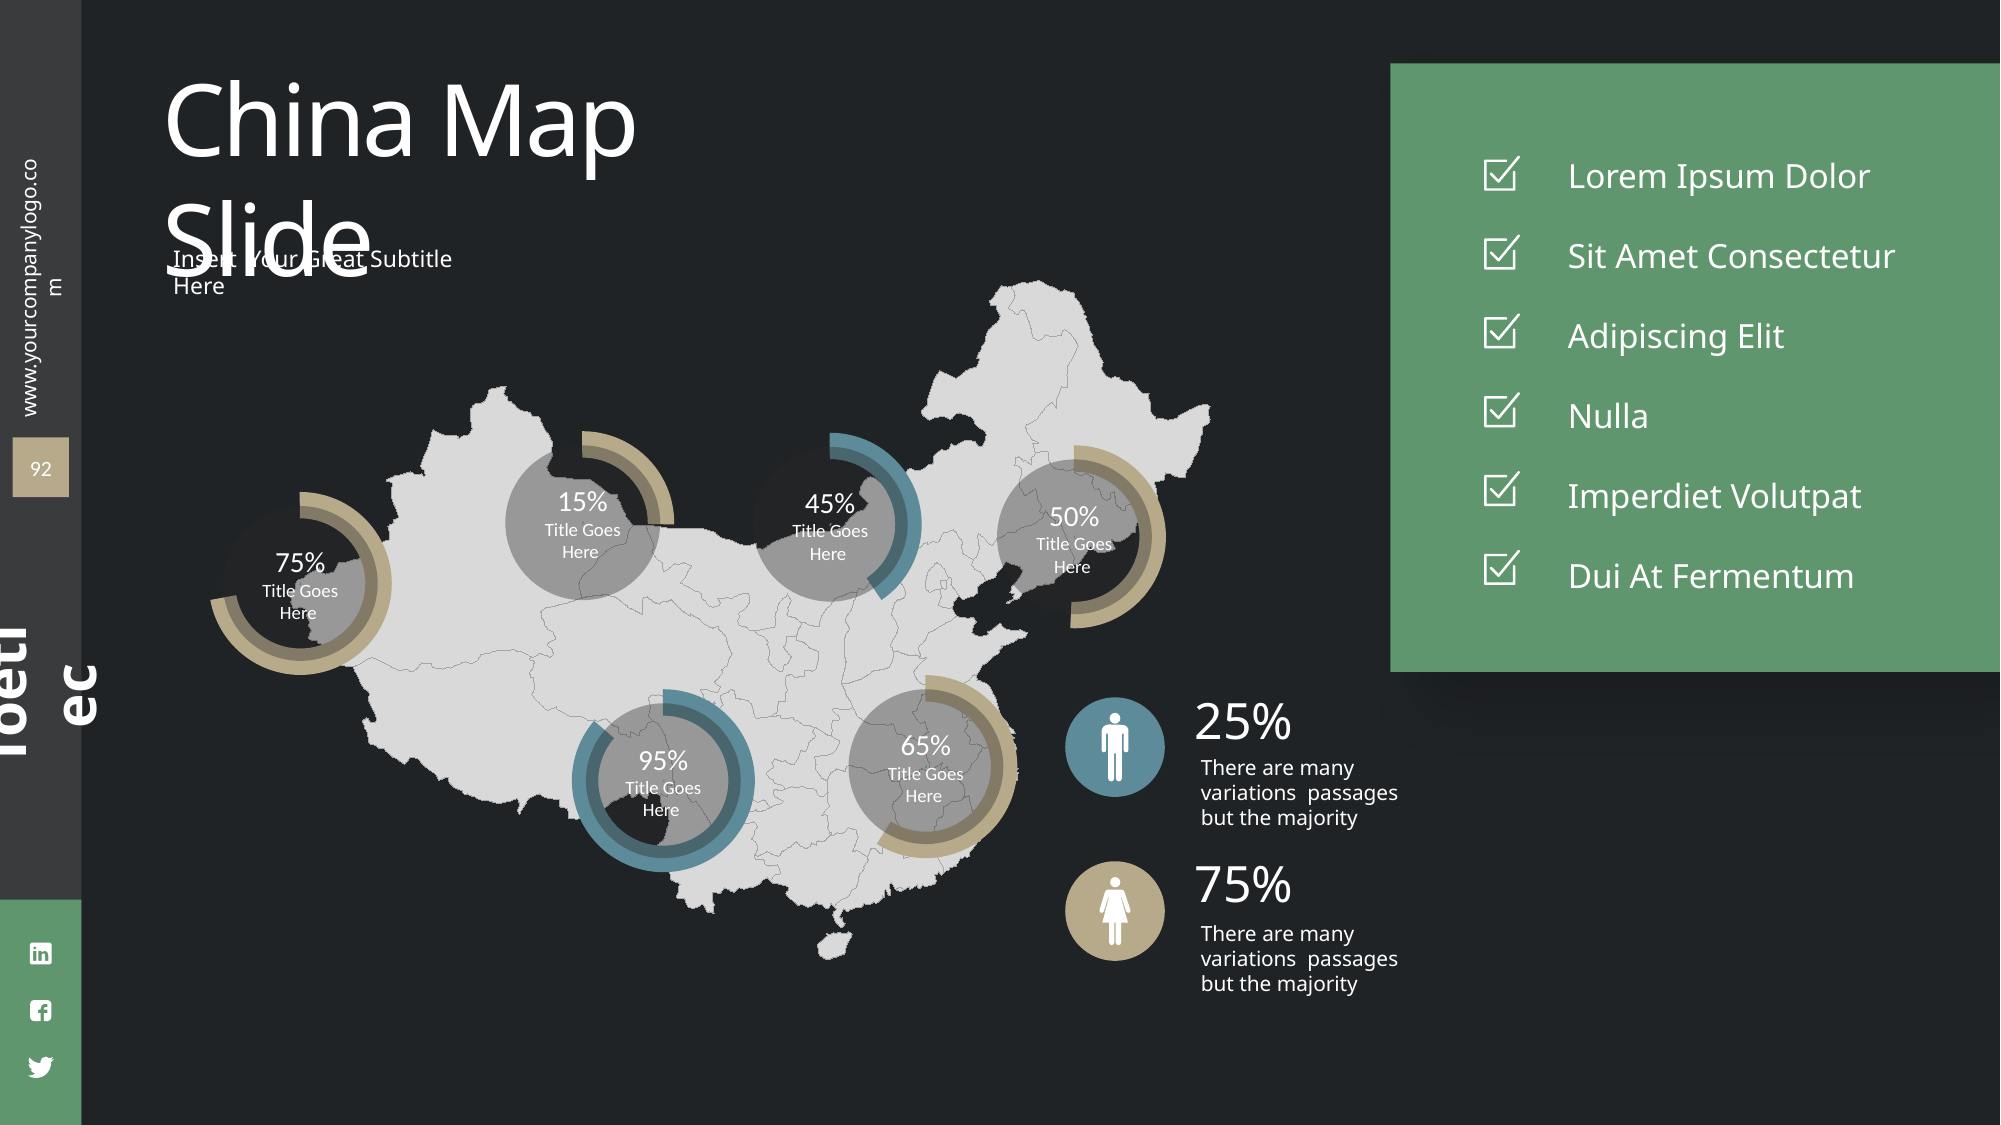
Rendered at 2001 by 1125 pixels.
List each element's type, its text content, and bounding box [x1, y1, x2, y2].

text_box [1484, 155, 1520, 191]
text_box 75% [1210, 852, 1294, 913]
text_box 25% [1210, 689, 1294, 750]
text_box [1484, 471, 1520, 507]
text_box [1389, 62, 2000, 673]
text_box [289, 280, 1210, 960]
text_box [1065, 861, 1165, 961]
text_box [1484, 313, 1520, 349]
text_box Lorem Ipsum Dolor Sit Amet Consectetur Adipiscing Elit Nulla Imperdiet Volutpat Dui At Fermentum [1553, 108, 1972, 603]
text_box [208, 431, 1166, 873]
text_box Insert Your Great Subtitle Here [158, 237, 512, 307]
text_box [1065, 697, 1165, 797]
text_box There are many variations passages but the majority [1210, 754, 1415, 830]
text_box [1484, 234, 1520, 270]
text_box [1484, 392, 1520, 428]
text_box There are many variations passages but the majority [1200, 920, 1415, 996]
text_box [1484, 550, 1520, 585]
text_box China Map Slide [147, 116, 677, 236]
slide_number 92 [12, 437, 69, 498]
